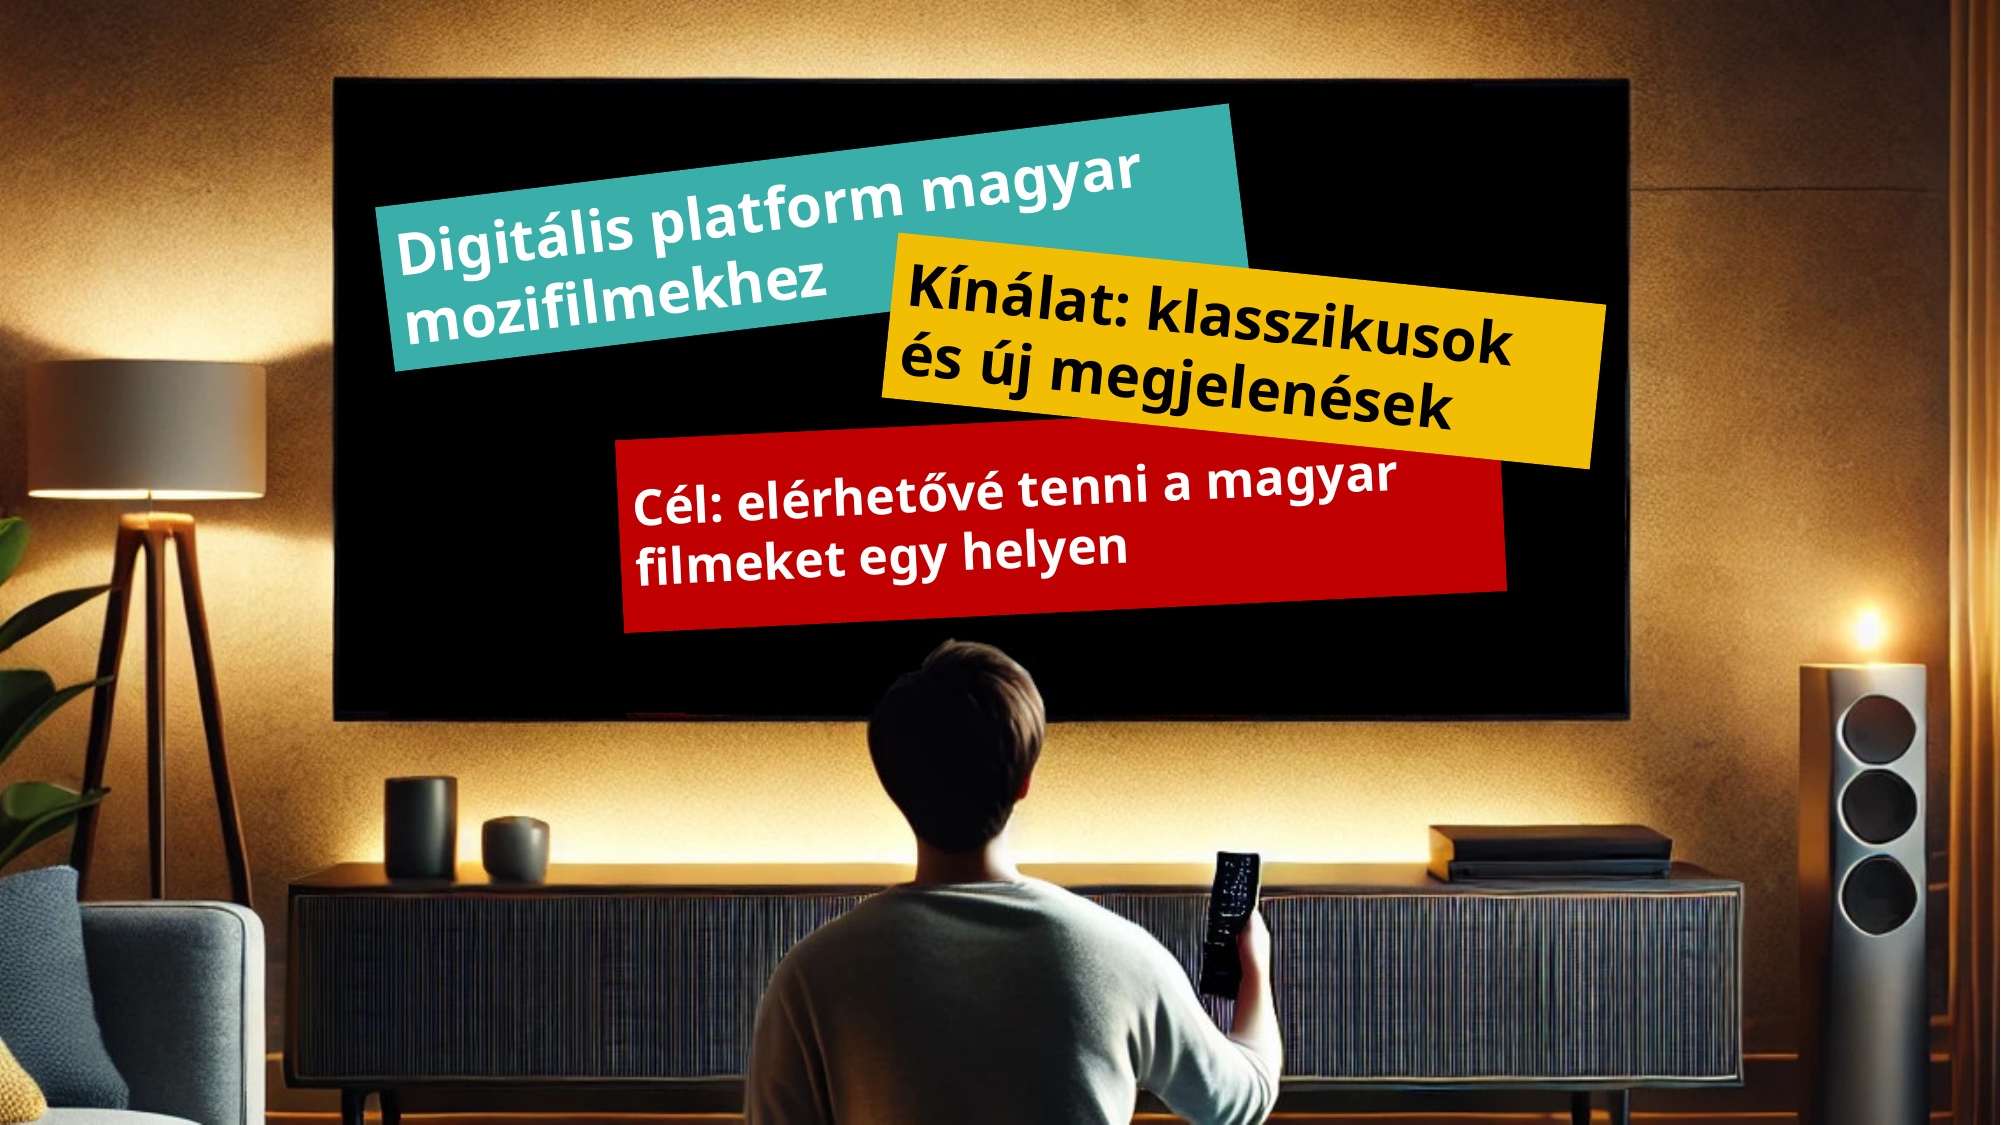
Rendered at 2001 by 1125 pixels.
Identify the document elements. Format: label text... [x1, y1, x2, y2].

text_box Kínálat: klasszikusok és új megjelenések [879, 230, 1609, 472]
text_box Cél: elérhetővé tenni a magyar filmeket egy helyen [613, 417, 1509, 635]
title Mi az Eldorádó Filmtár? [492, 111, 1145, 191]
picture [0, 0, 2000, 1125]
title Mi az Eldorádó Filmtár? [1232, 111, 1667, 278]
text_box Digitális platform magyar mozifilmekhez [373, 101, 1251, 374]
